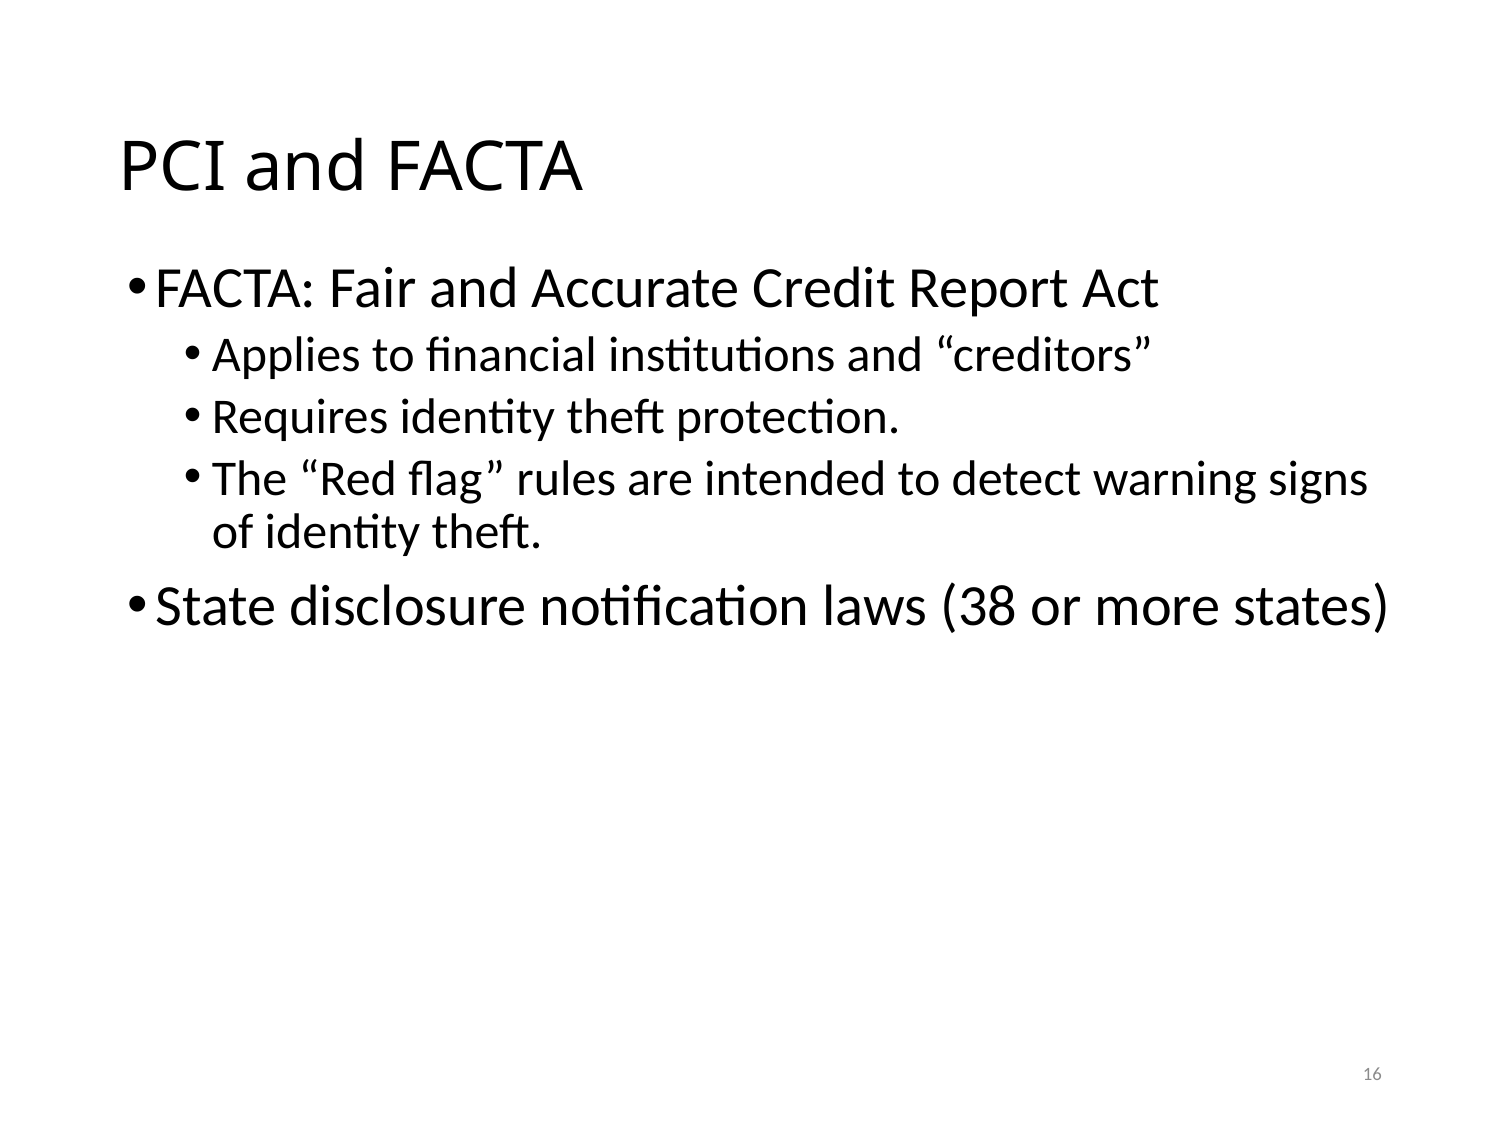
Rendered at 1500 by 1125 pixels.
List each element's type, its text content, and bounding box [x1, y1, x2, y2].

title PCI and FACTA [103, 59, 1397, 278]
slide_number 16 [1059, 1042, 1397, 1103]
list FACTA: Fair and Accurate Credit Report Act Applies to financial institutions and “creditors” Requires identity theft protection. The “Red flag” rules are intended to detect warning signs of identity theft. State disclosure notification laws (38 or more states) [112, 249, 1426, 1046]
